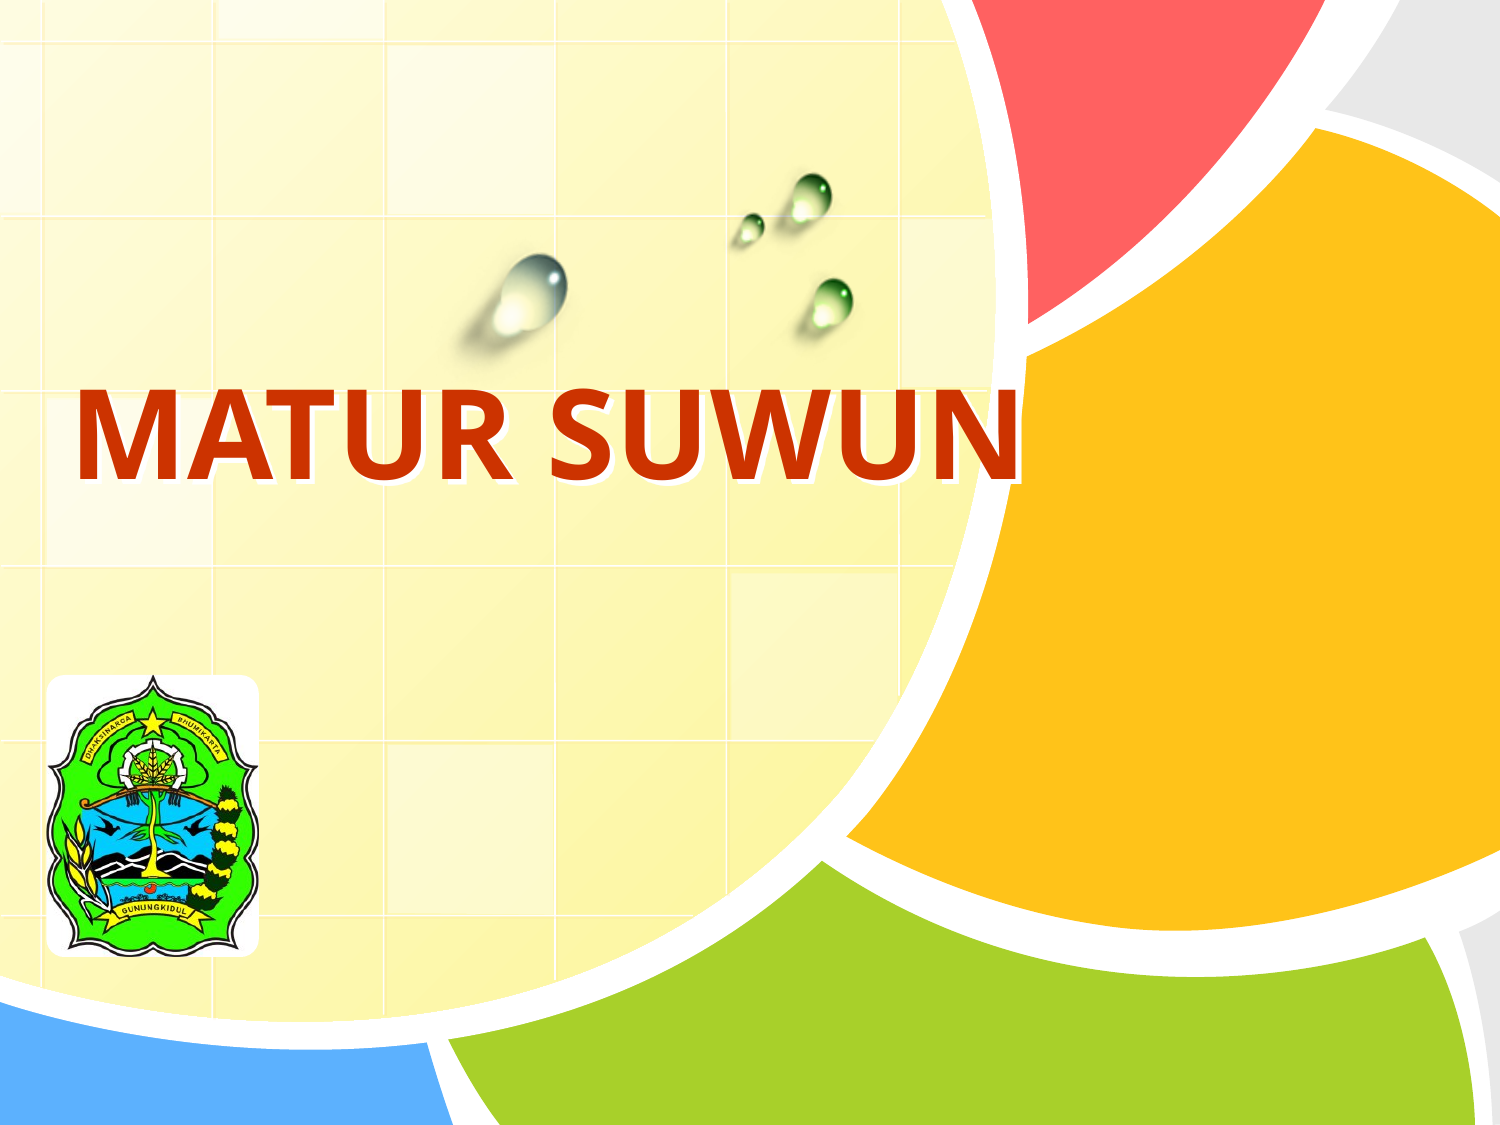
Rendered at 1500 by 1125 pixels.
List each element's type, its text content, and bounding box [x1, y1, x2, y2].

picture [432, 76, 894, 309]
picture [46, 674, 260, 958]
title MATUR SUWUN [54, 309, 1405, 551]
